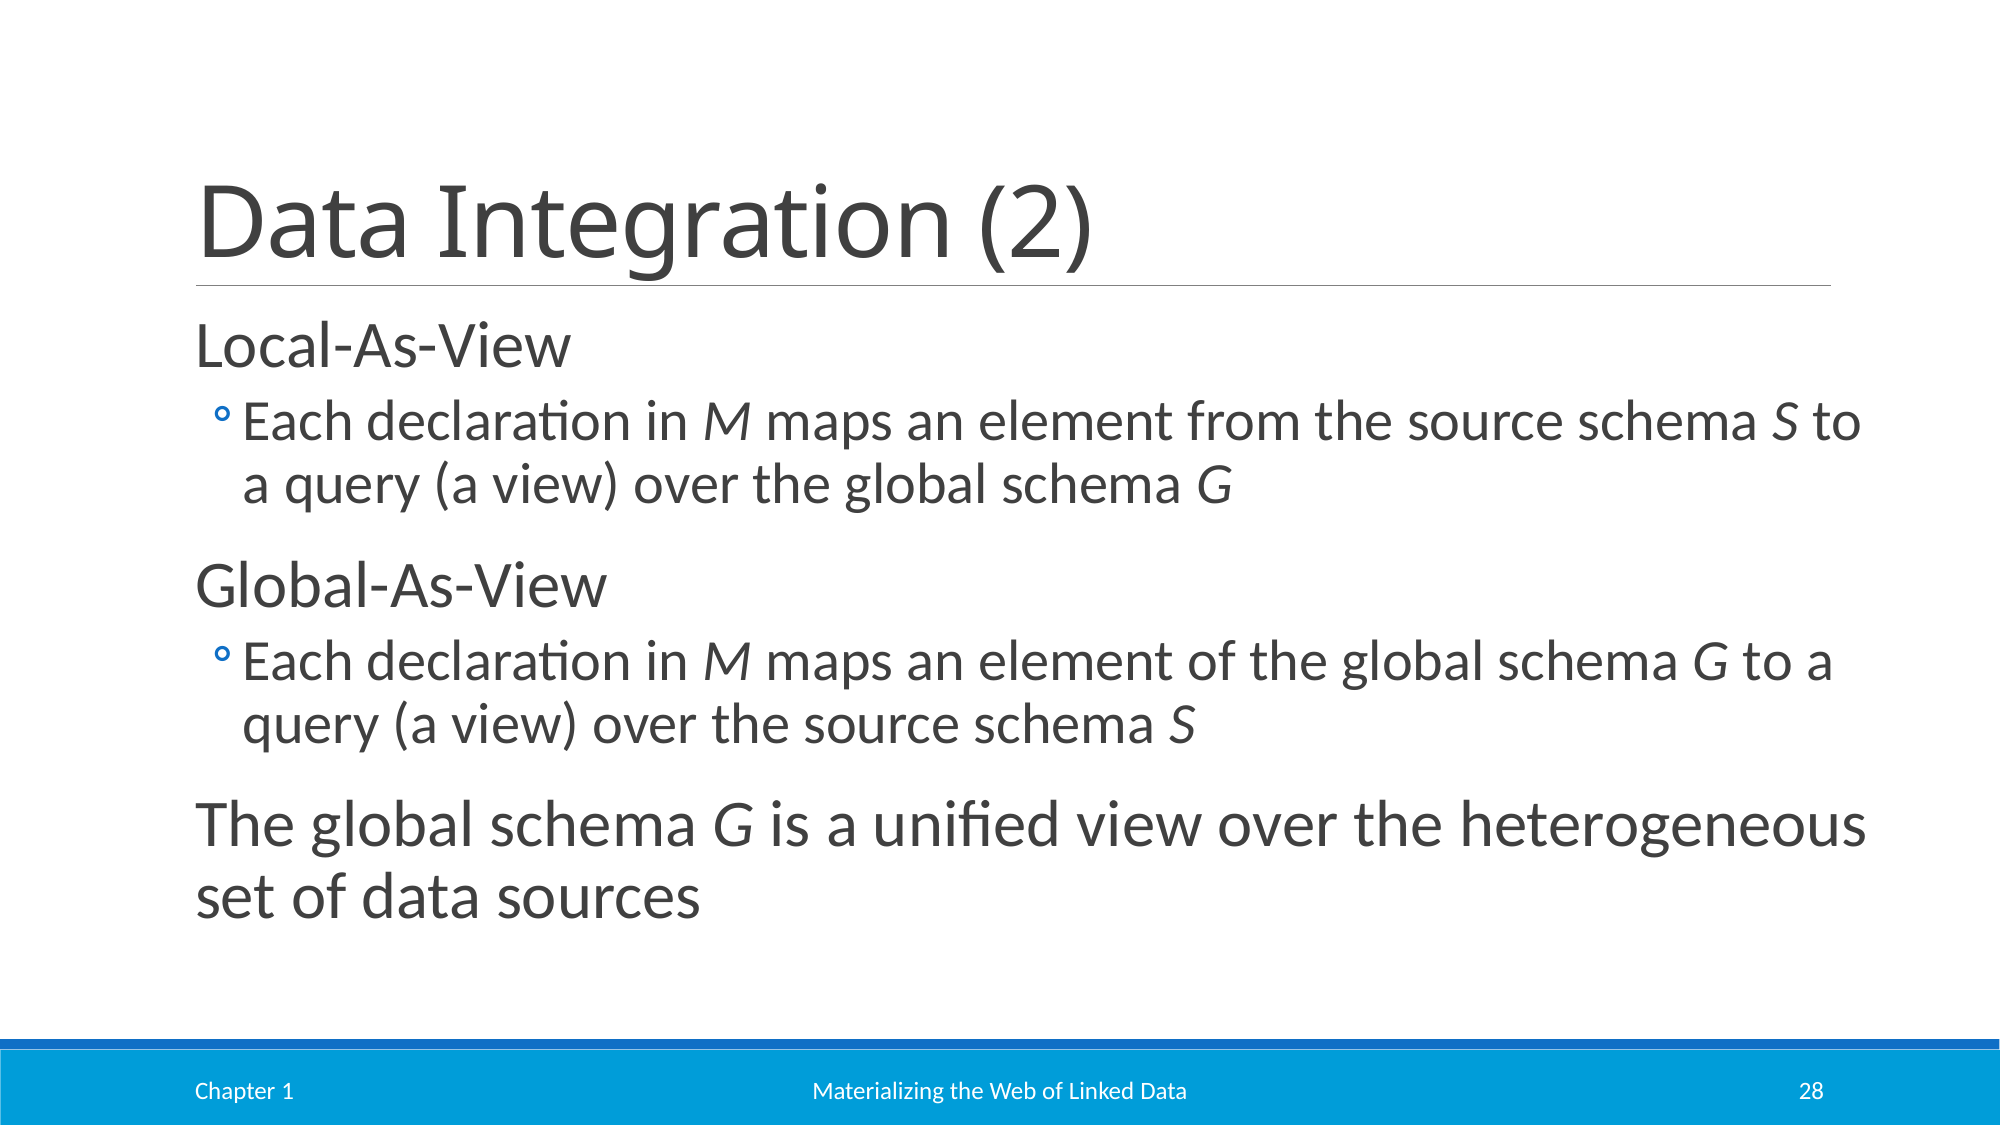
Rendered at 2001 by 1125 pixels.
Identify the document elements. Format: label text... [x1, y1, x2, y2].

title Data Integration (2) [180, 47, 1830, 285]
slide_number 28 [1624, 1059, 1840, 1120]
slide_number Chapter 1 [180, 1059, 586, 1120]
footer Materializing the Web of Linked Data [604, 1059, 1396, 1120]
list Local-As-View Each declaration in M maps an element from the source schema S to a query (a view) over the global schema G Global-As-View Each declaration in M maps an element of the global schema G to a query (a view) over the source schema S The global schema G is a unified view over the heterogeneous set of data sources [180, 302, 1878, 963]
